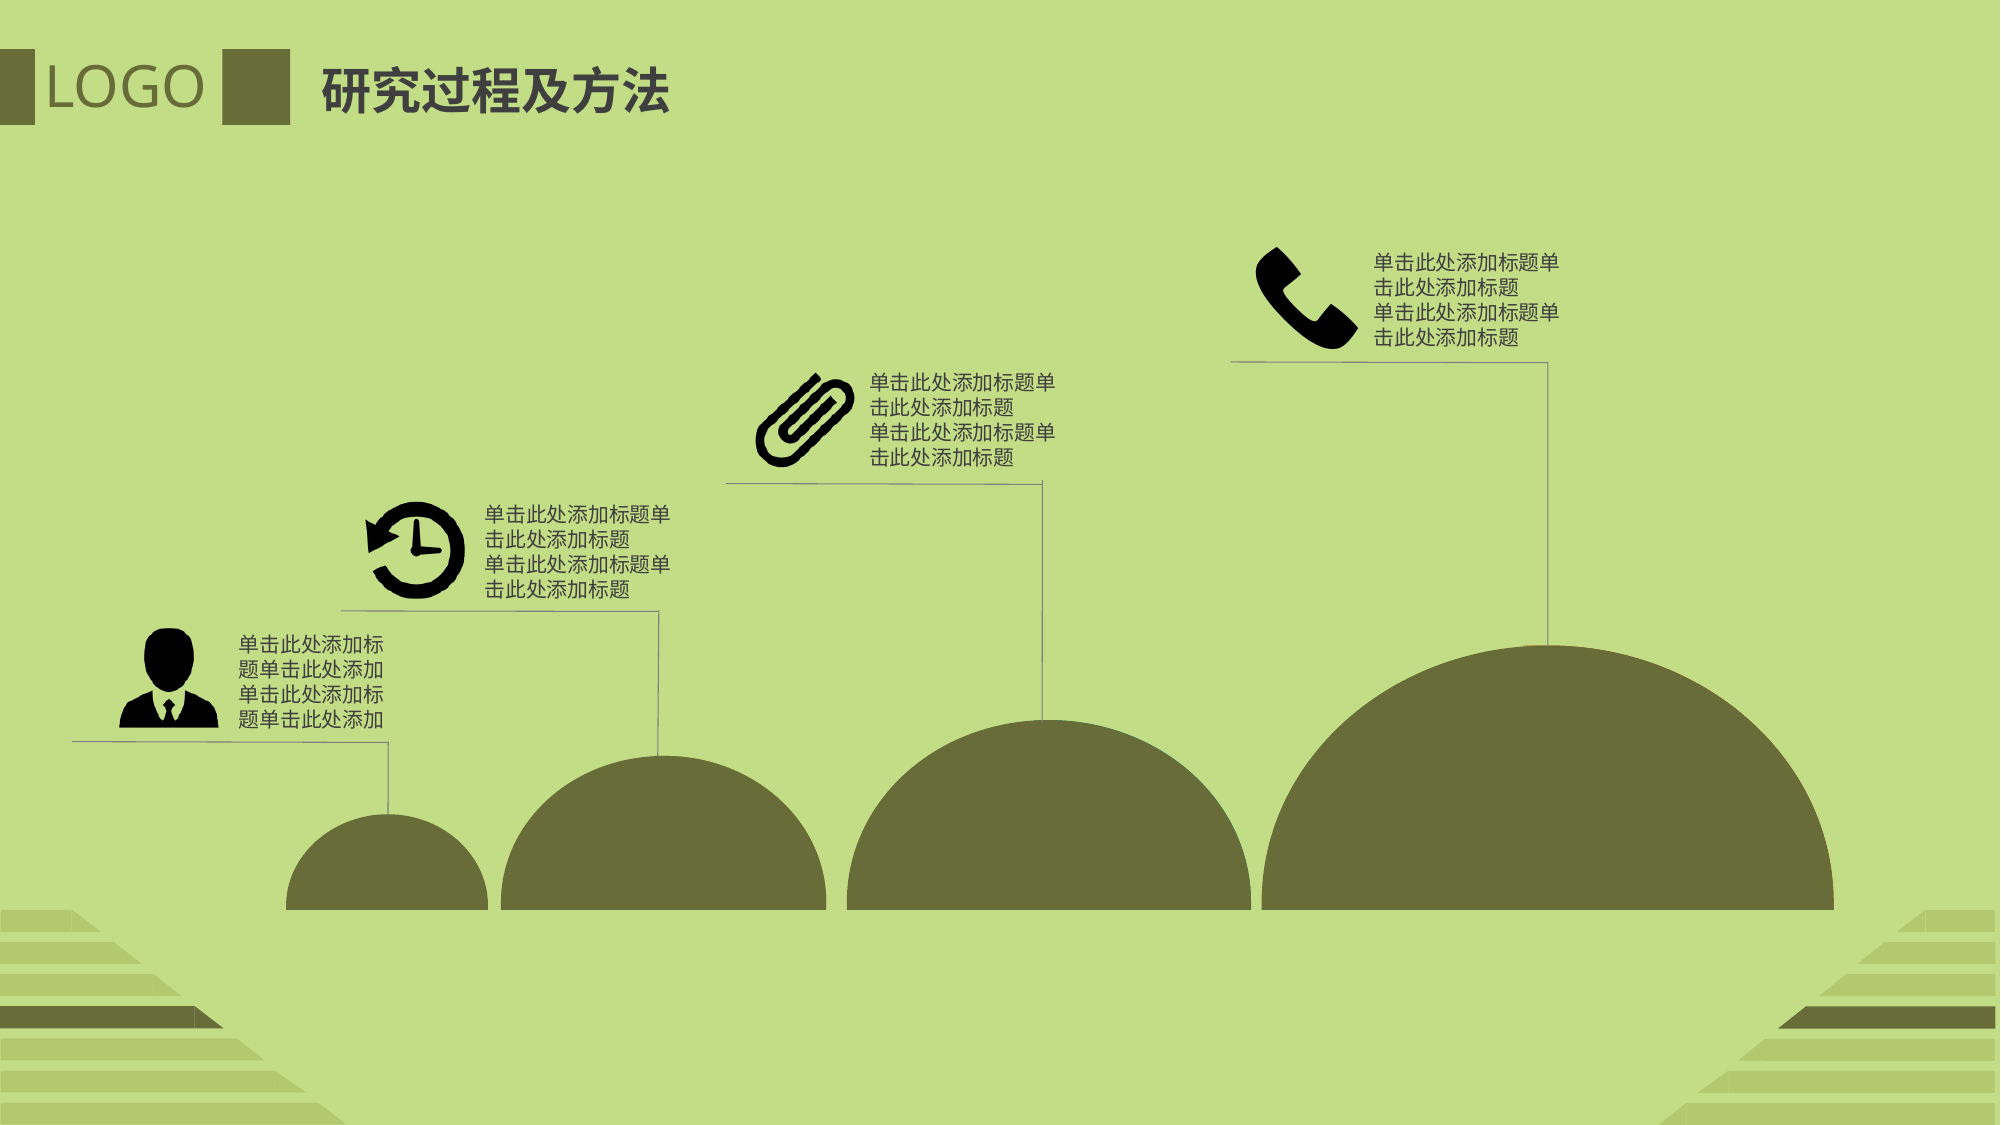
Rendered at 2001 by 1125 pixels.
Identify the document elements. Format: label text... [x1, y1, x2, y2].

picture [113, 622, 224, 733]
picture [359, 493, 474, 607]
text_box [222, 49, 291, 125]
text_box [286, 814, 488, 910]
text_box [500, 755, 827, 911]
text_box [1658, 909, 1996, 1125]
text_box 单击此处添加标题单击此处添加标题 单击此处添加标题单击此处添加标题 [864, 362, 1072, 478]
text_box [0, 909, 347, 1125]
picture [745, 361, 863, 479]
text_box 单击此处添加标题单击此处添加标题 单击此处添加标题单击此处添加标题 [1374, 242, 1576, 357]
text_box 研究过程及方法 [306, 51, 739, 127]
text_box [0, 49, 35, 125]
picture [1243, 234, 1371, 362]
text_box 单击此处添加标题单击此处添加标题 单击此处添加标题单击此处添加标题 [475, 493, 697, 609]
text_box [1261, 645, 1834, 911]
text_box LOGO [29, 41, 233, 127]
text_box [846, 719, 1252, 911]
text_box [0, 0, 2000, 1125]
text_box 单击此处添加标题单击此处添加 单击此处添加标题单击此处添加 [224, 624, 413, 739]
